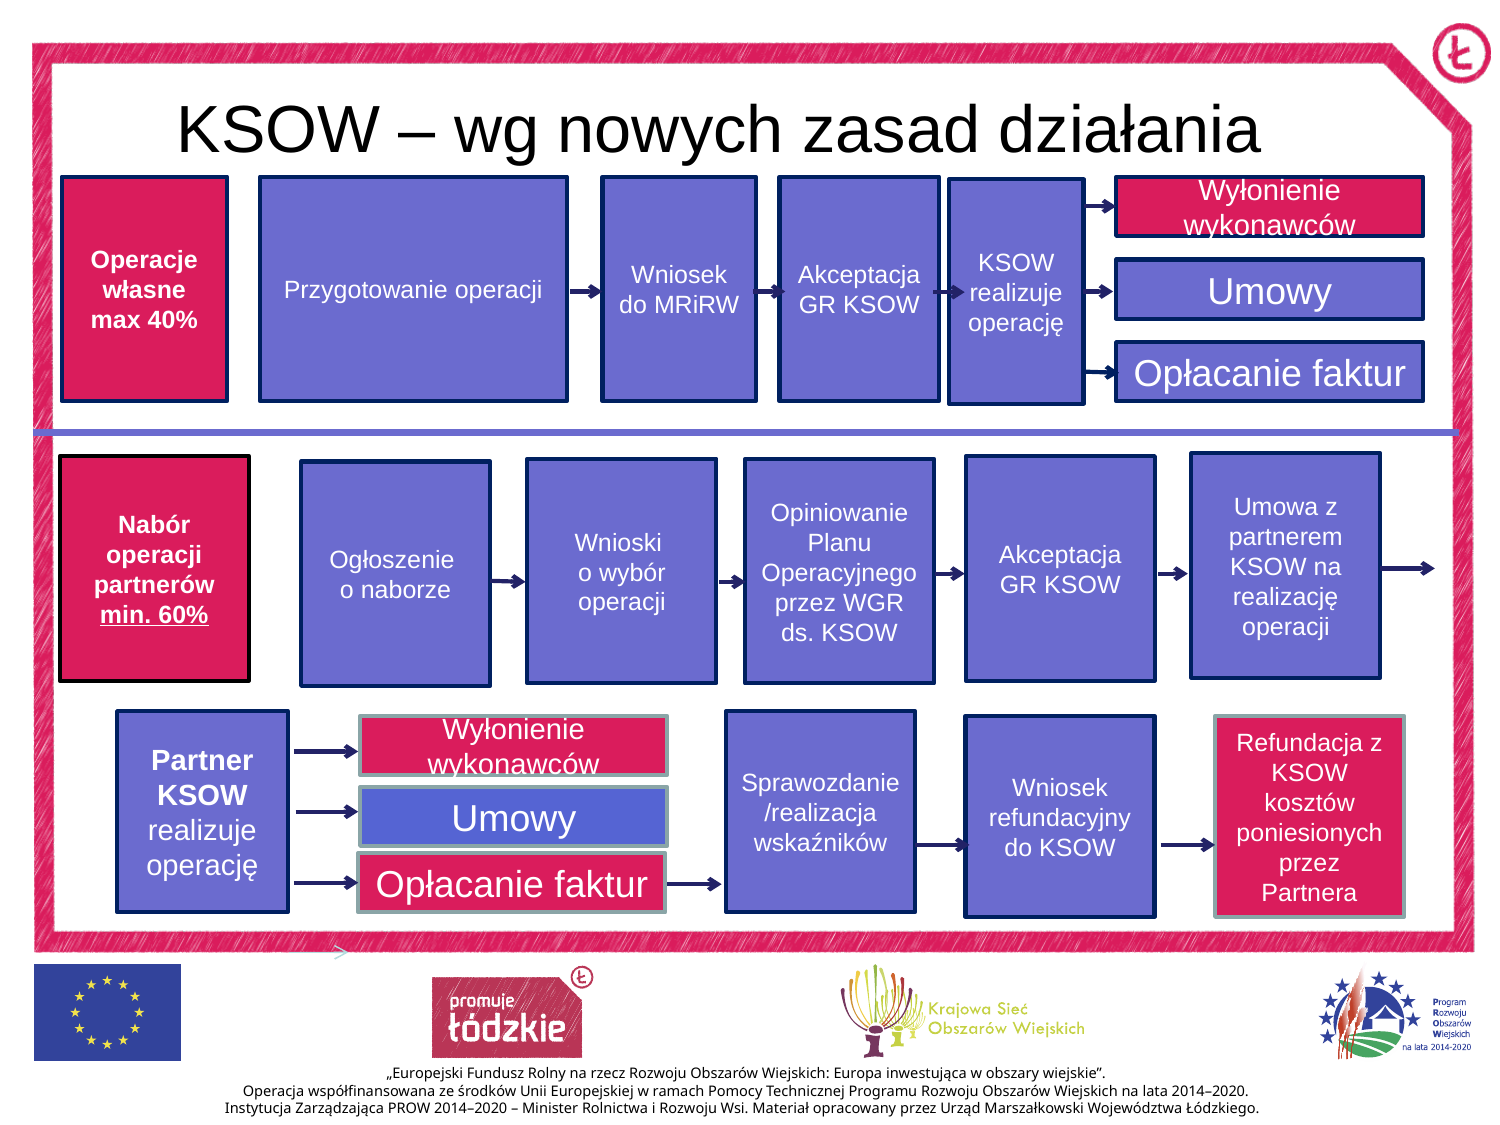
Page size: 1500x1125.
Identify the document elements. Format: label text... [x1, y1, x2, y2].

text_box „Europejski Fundusz Rolny na rzecz Rozwoju Obszarów Wiejskich: Europa inwestująca w obszary wiejskie”. Operacja współfinansowana ze środków Unii Europejskiej w ramach Pomocy Technicznej Programu Rozwoju Obszarów Wiejskich na lata 2014–2020. Instytucja Zarządzająca PROW 2014–2020 – Minister Rolnictwa i Rozwoju Wsi. Materiał opracowany przez Urząd Marszałkowski Województwa Łódzkiego. [209, 1071, 1283, 1124]
picture [32, 959, 1474, 1063]
picture [31, 23, 1491, 953]
